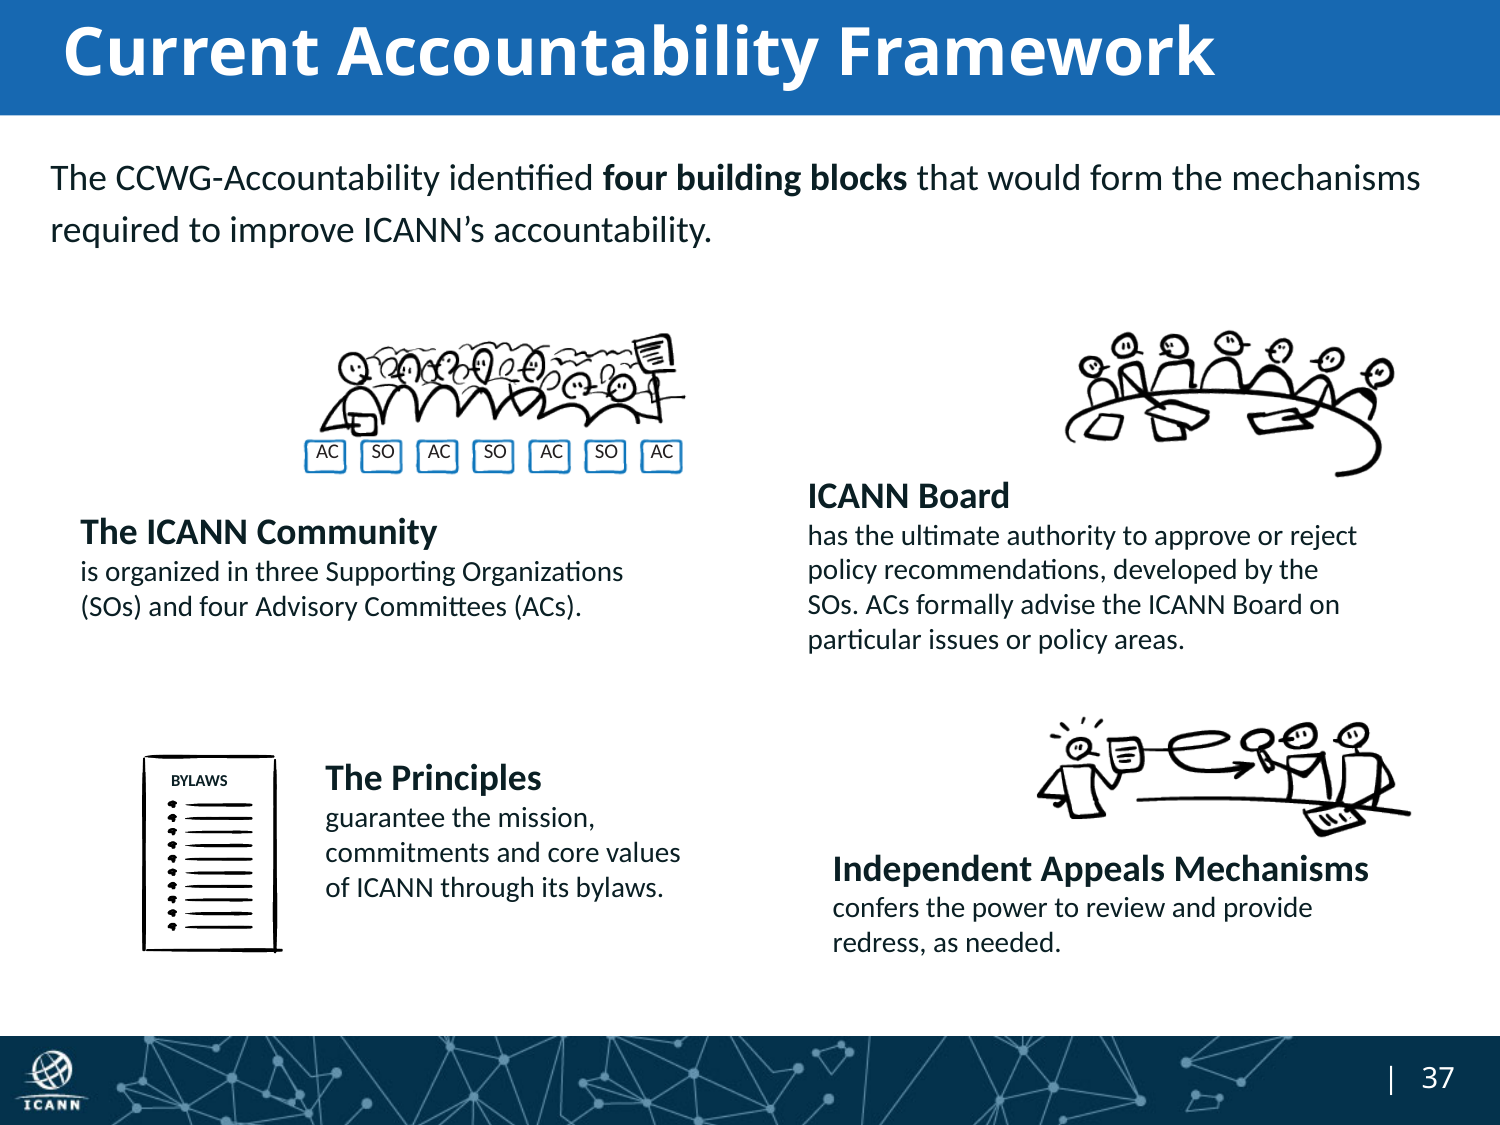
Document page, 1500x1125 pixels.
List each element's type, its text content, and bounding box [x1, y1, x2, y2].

text_box Independent Appeals Mechanisms confers the power to review and provide redress, as needed. [817, 828, 1409, 957]
title Current Accountability Framework [0, 0, 1500, 116]
picture [0, 1036, 1500, 1125]
text_box The ICANN Community is organized in three Supporting Organizations (SOs) and four Advisory Committees (ACs). [65, 491, 687, 614]
text_box ICANN Board has the ultimate authority to approve or reject policy recommendations, developed by the SOs. ACs formally advise the ICANN Board on particular issues or policy areas. [792, 455, 1388, 590]
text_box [124, 722, 291, 999]
picture [997, 660, 1432, 849]
text_box The Principles guarantee the mission, commitments and core values of ICANN through its bylaws. [310, 738, 710, 952]
picture [1006, 284, 1458, 512]
picture [252, 305, 721, 508]
text_box The CCWG-Accountability identified four building blocks that would form the mechanisms required to improve ICANN’s accountability. [35, 131, 1465, 218]
